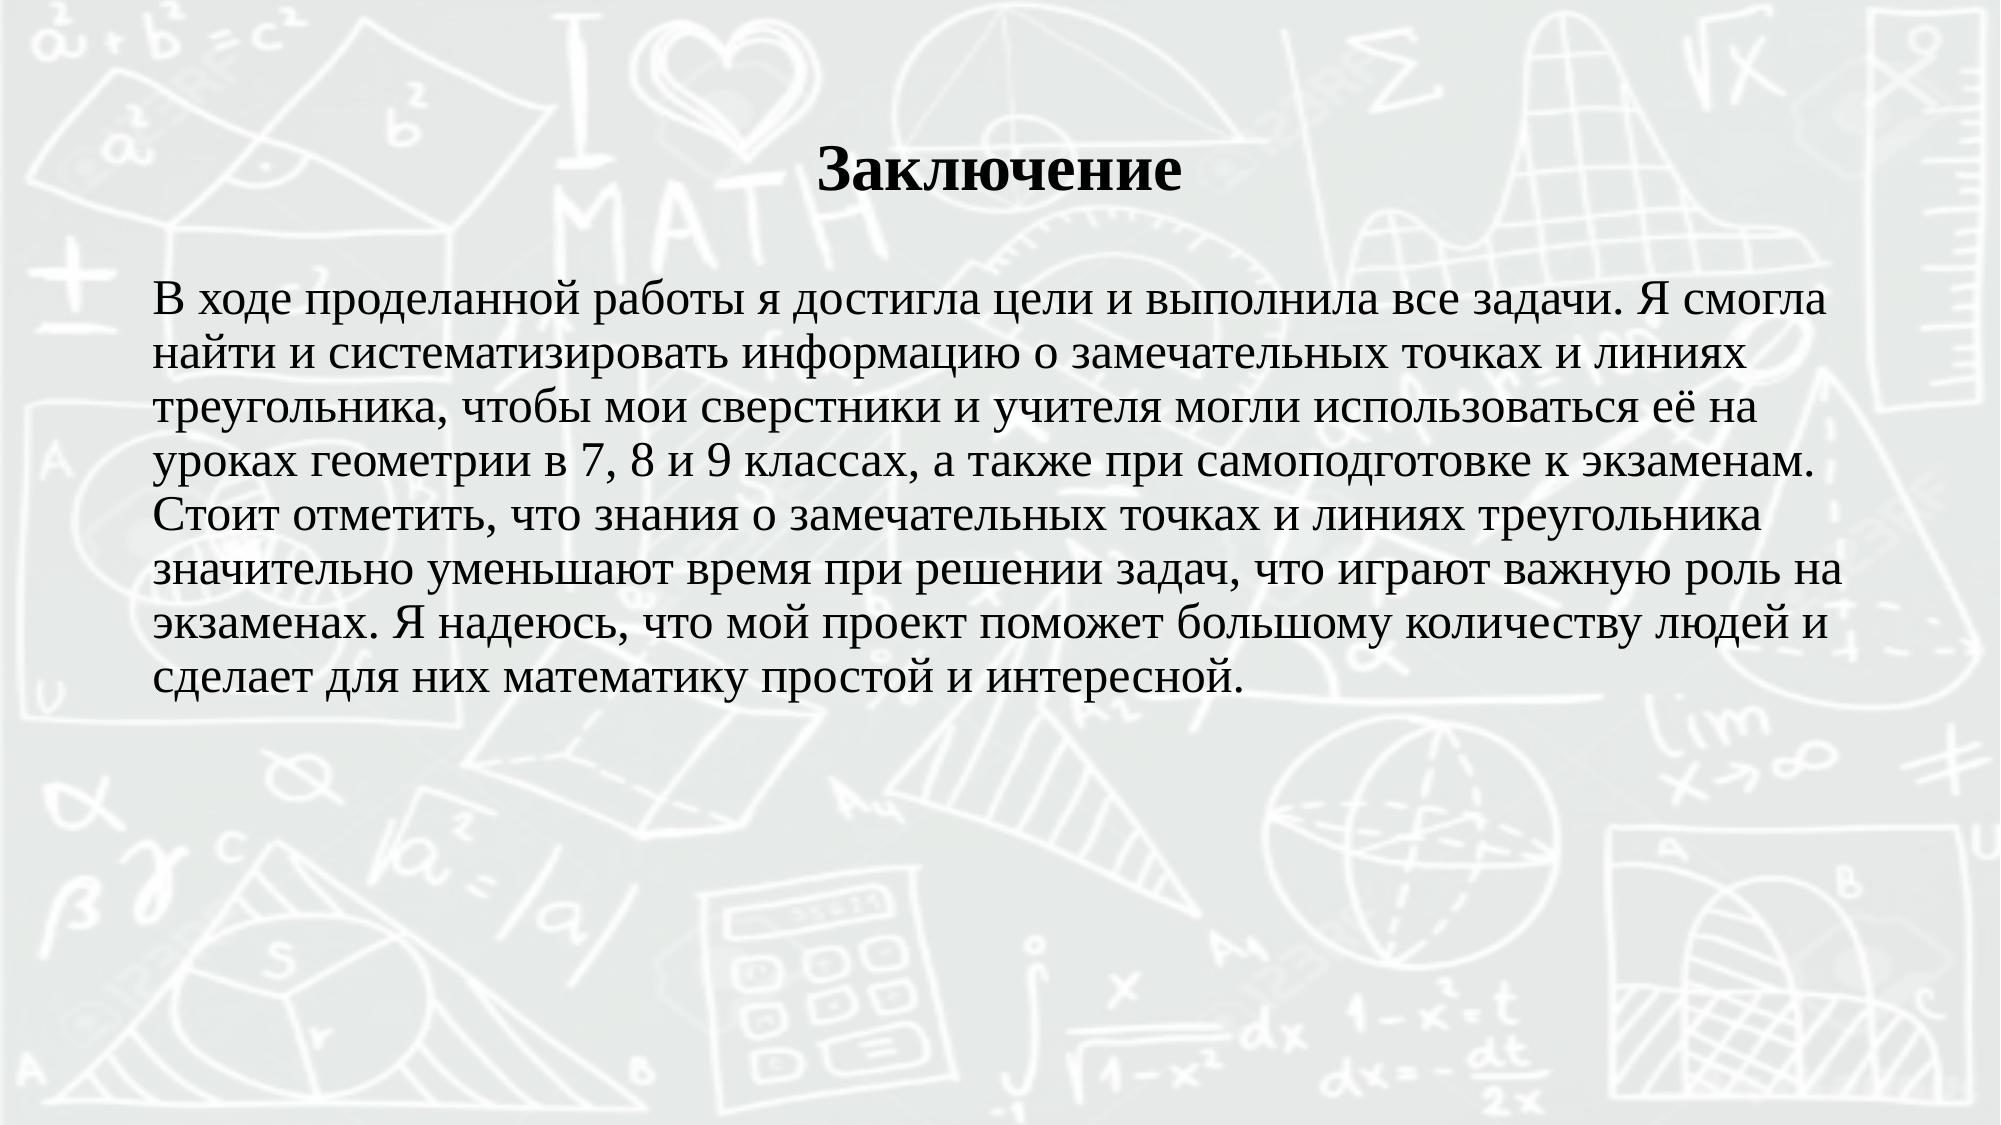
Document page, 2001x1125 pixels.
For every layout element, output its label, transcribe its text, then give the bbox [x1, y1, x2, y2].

title Заключение [137, 59, 1863, 264]
list В ходе проделанной работы я достигла цели и выполнила все задачи. Я смогла найти и систематизировать информацию о замечательных точках и линиях треугольника, чтобы мои сверстники и учителя могли использоваться её на уроках геометрии в 7, 8 и 9 классах, а также при самоподготовке к экзаменам. Стоит отметить, что знания о замечательных точках и линиях треугольника значительно уменьшают время при решении задач, что играют важную роль на экзаменах. Я надеюсь, что мой проект поможет большому количеству людей и сделает для них математику простой и интересной. [137, 264, 1863, 978]
